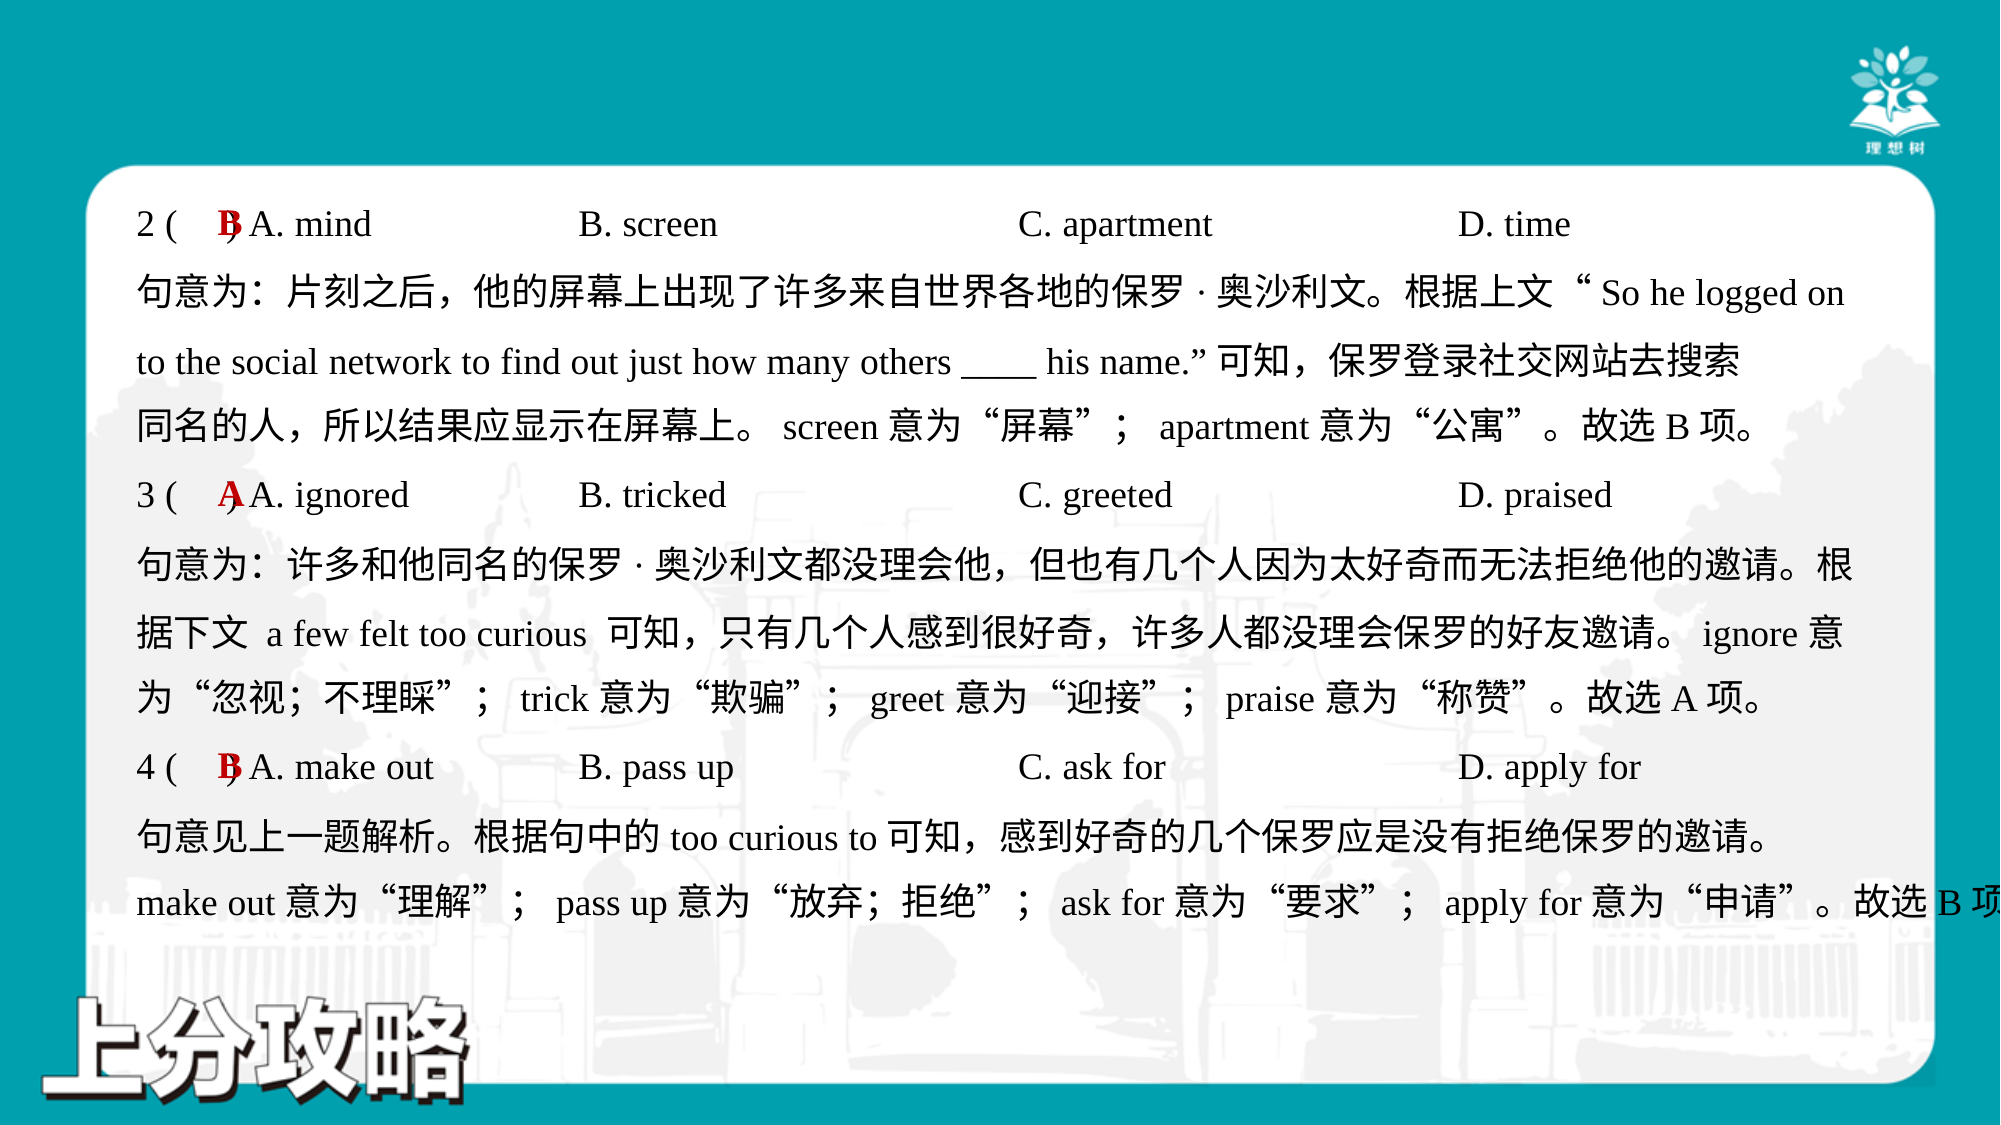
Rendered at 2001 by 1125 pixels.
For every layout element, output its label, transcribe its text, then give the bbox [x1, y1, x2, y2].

text_box 4 ( ) A. make out B. pass up C. ask for D. apply for [136, 720, 204, 780]
text_box 3 ( ) A. ignored B. tricked C. greeted D. praised [259, 447, 1865, 507]
picture [0, 0, 2000, 1125]
text_box 句意为：许多和他同名的保罗·奥沙利文都没理会他，但也有几个人因为太好奇而无法拒绝他的邀请。根 据下文 a few felt too curious 可知，只有几个人感到很好奇，许多人都没理会保罗的好友邀请。ignore意 为“忽视；不理睬”；trick意为“欺骗”；greet意为“迎接”；praise意为“称赞”。故选A项。 [136, 516, 1865, 713]
text_box 3 ( ) A. ignored B. tricked C. greeted D. praised [136, 447, 204, 507]
text_box 句意为：片刻之后，他的屏幕上出现了许多来自世界各地的保罗·奥沙利文。根据上文“So he logged on to the social network to find out just how many others ____ his name.”可知，保罗登录社交网站去搜索 同名的人，所以结果应显示在屏幕上。screen意为“屏幕”；apartment意为“公寓”。故选B项。 [136, 244, 1865, 441]
text_box 2 ( ) A. mind B. screen C. apartment D. time [136, 176, 1865, 237]
text_box B [204, 719, 257, 780]
text_box 4 ( ) A. make out B. pass up C. ask for D. apply for [257, 720, 1865, 780]
text_box A [204, 447, 259, 507]
text_box B [204, 176, 257, 236]
text_box 句意见上一题解析。根据句中的too curious to可知，感到好奇的几个保罗应是没有拒绝保罗的邀请。 make out意为“理解”；pass up意为“放弃；拒绝”；ask for意为“要求”；apply for意为“申请”。故选B项。 [136, 789, 1865, 916]
